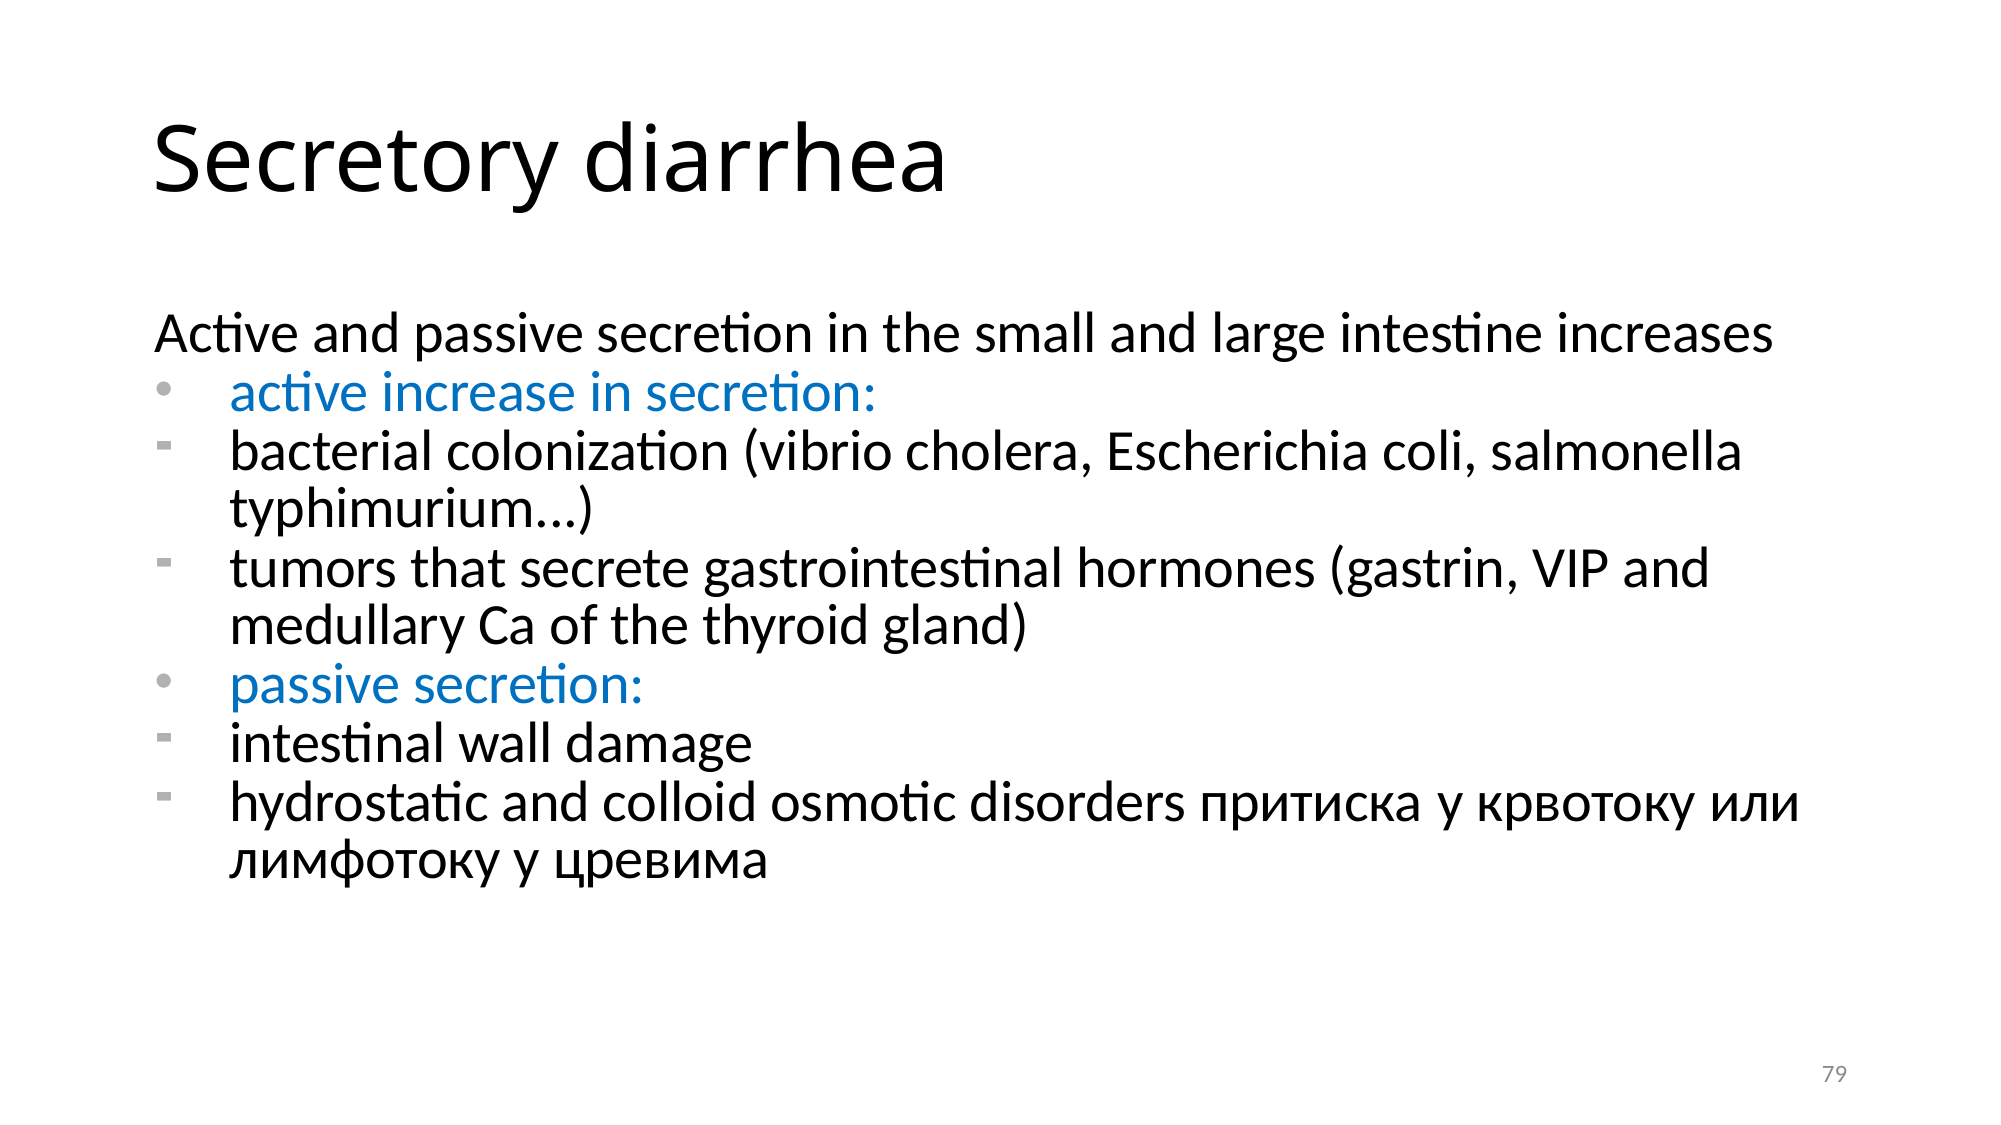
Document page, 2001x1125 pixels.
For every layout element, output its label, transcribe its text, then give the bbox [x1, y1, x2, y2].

slide_number 79 [1412, 1042, 1863, 1103]
title Secretory diarrhea [137, 52, 1863, 271]
list Active and passive secretion in the small and large intestine increases active increase in secretion: bacterial colonization (vibrio cholera, Escherichia coli, salmonella typhimurium...) tumors that secrete gastrointestinal hormones (gastrin, VIP and medullary Ca of the thyroid gland) passive secretion: intestinal wall damage hydrostatic and colloid osmotic disorders притиска у крвотоку или лимфотоку у цревима [137, 299, 1863, 1014]
